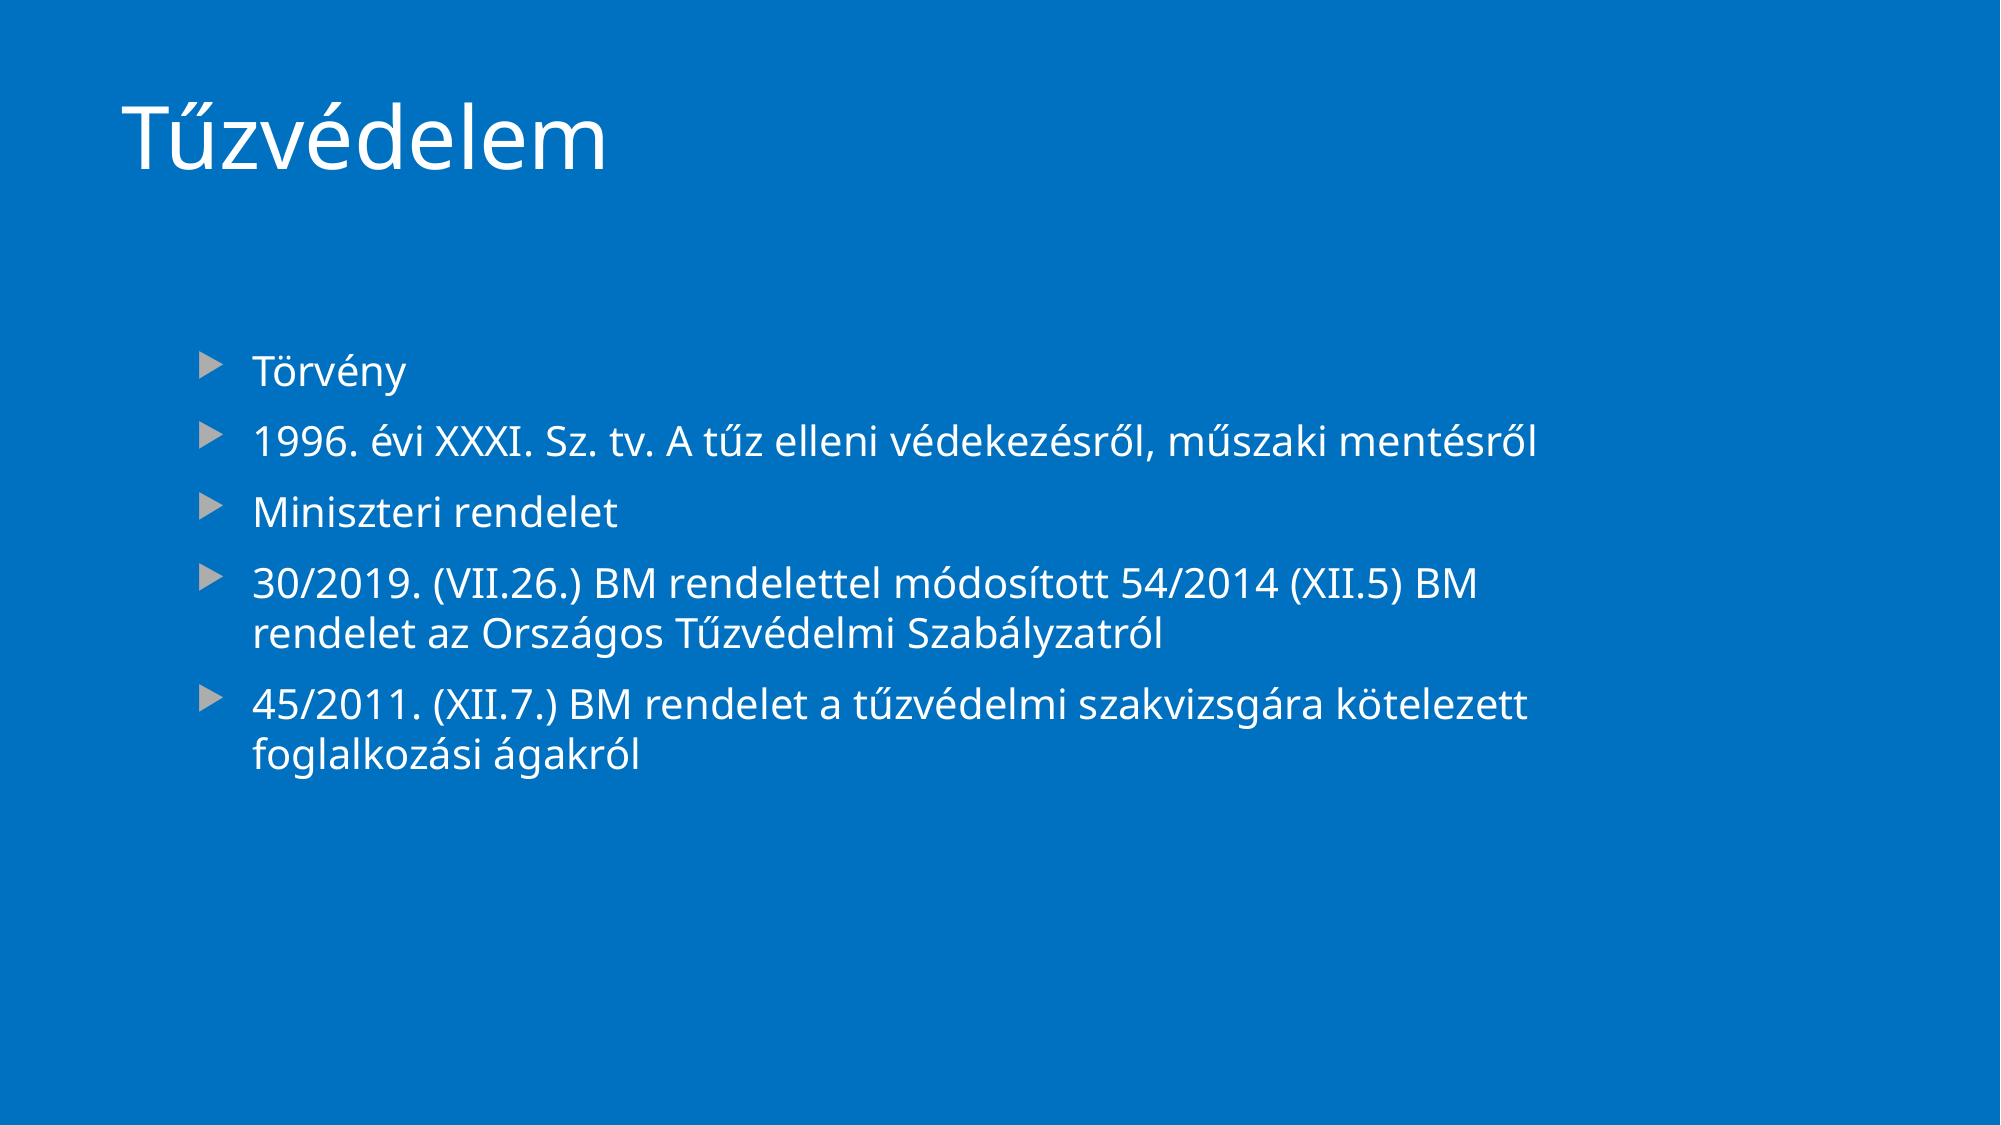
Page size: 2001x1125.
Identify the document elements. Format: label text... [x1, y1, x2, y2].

list Törvény 1996. évi XXXI. Sz. tv. A tűz elleni védekezésről, műszaki mentésről Miniszteri rendelet 30/2019. (VII.26.) BM rendelettel módosított 54/2014 (XII.5) BM rendelet az Országos Tűzvédelmi Szabályzatról 45/2011. (XII.7.) BM rendelet a tűzvédelmi szakvizsgára kötelezett foglalkozási ágakról [181, 336, 1649, 1025]
title Tűzvédelem [106, 74, 1649, 304]
